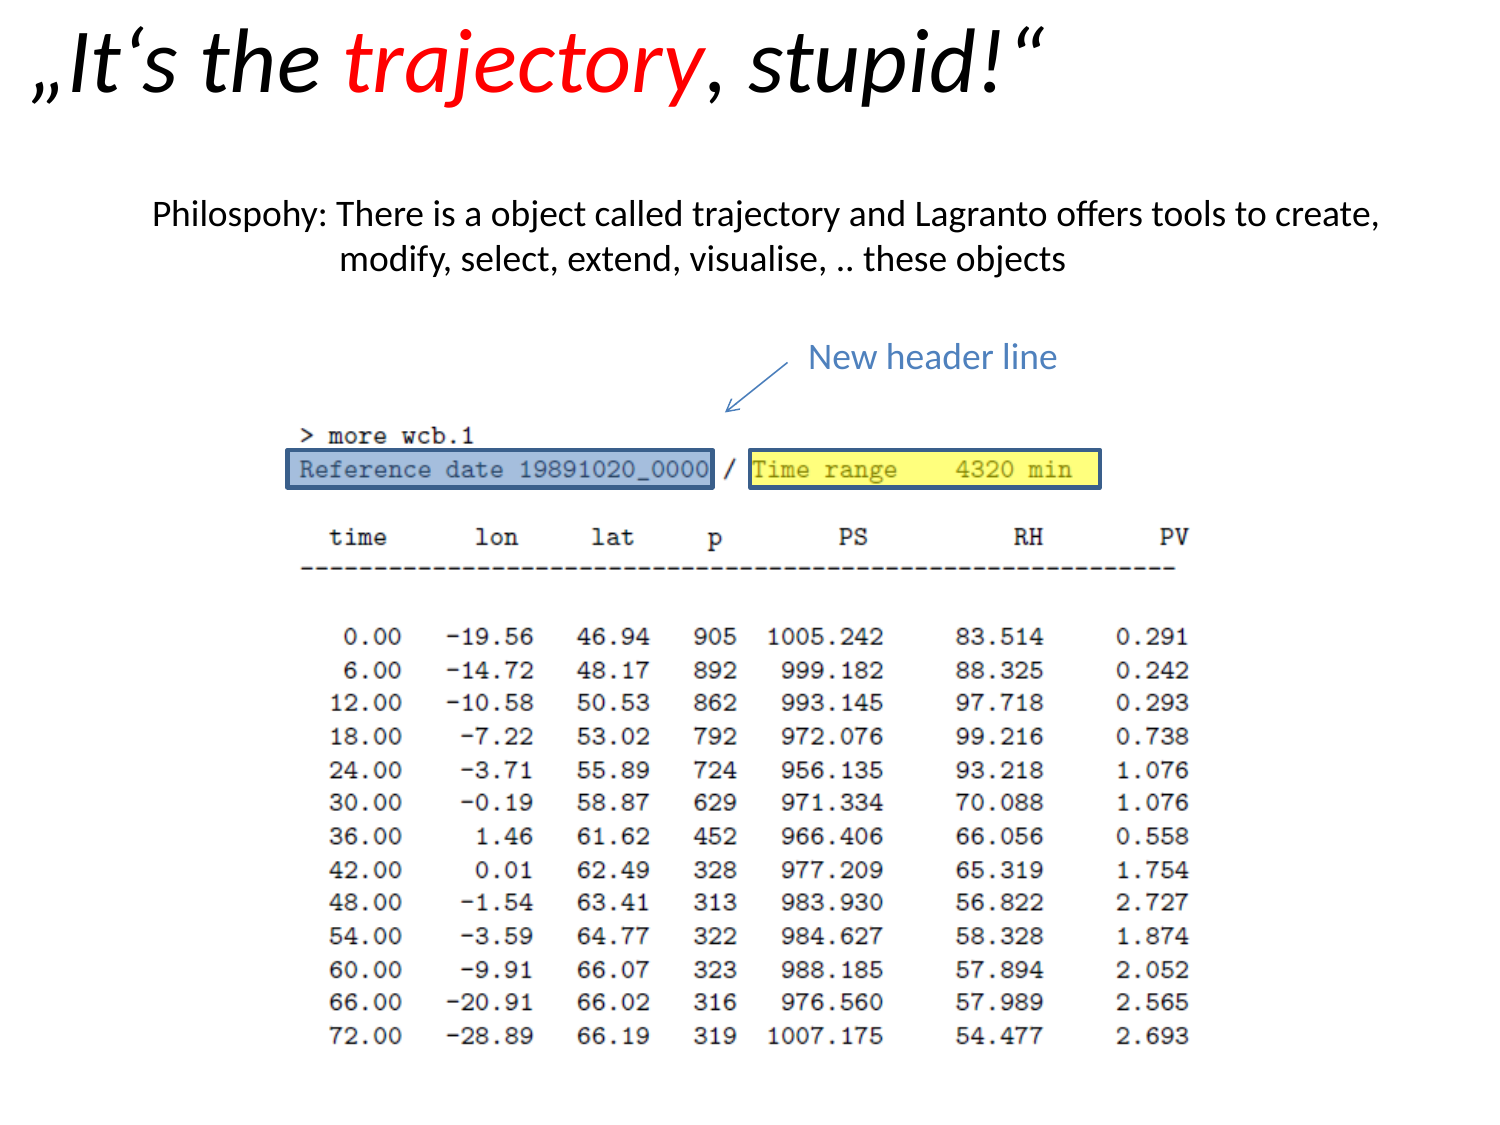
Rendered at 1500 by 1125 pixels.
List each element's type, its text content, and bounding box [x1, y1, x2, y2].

text_box Philospohy: There is a object called trajectory and Lagranto offers tools to create, modify, select, extend, visualise, .. these objects [137, 181, 1400, 287]
picture [282, 407, 1226, 1076]
title „It‘s the trajectory, stupid!“ [0, 0, 1213, 150]
text_box New header line [793, 324, 1074, 385]
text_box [724, 362, 788, 413]
